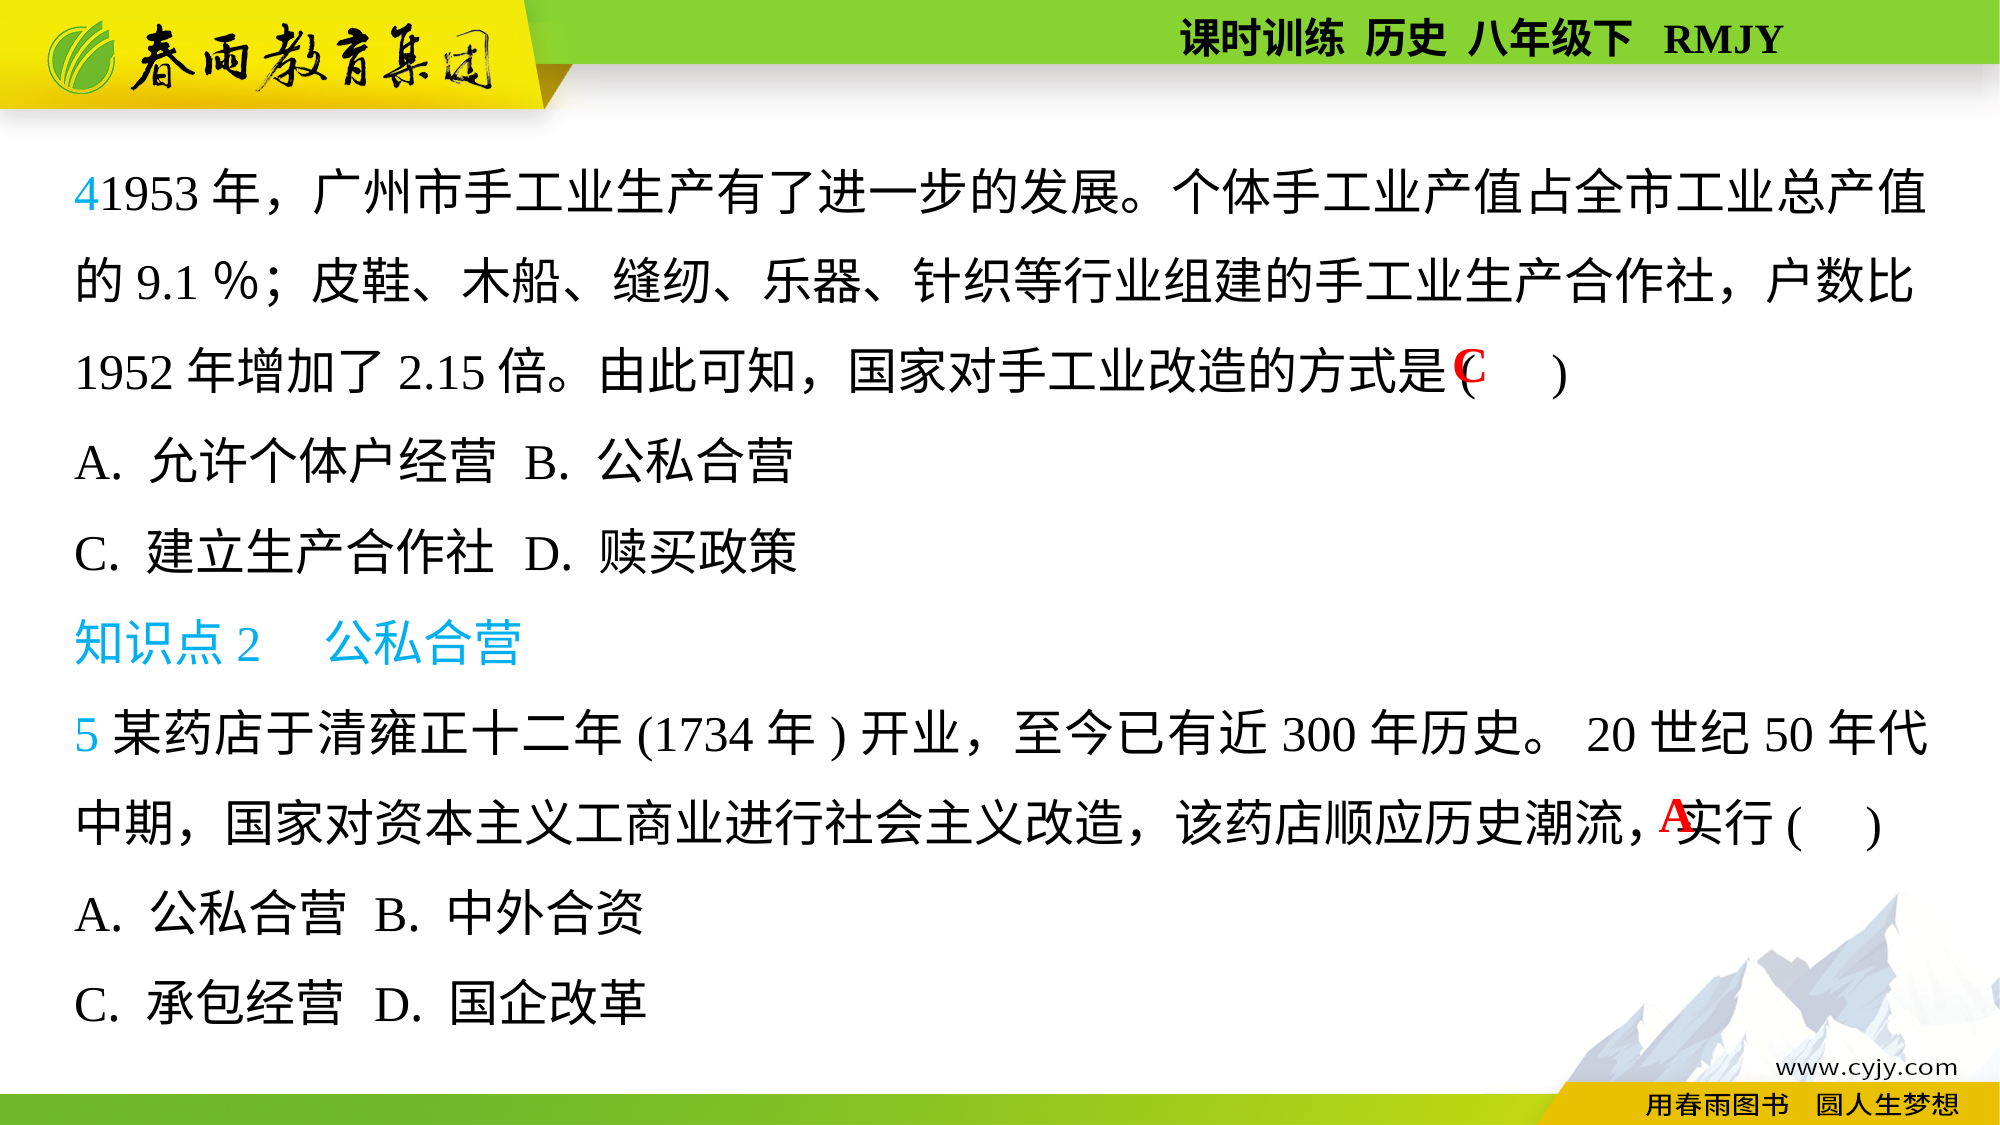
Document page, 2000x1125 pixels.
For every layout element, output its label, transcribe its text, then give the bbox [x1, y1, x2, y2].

list 41953年，广州市手工业生产有了进一步的发展。个体手工业产值占全市工业总产值的9.1％；皮鞋、木船、缝纫、乐器、针织等行业组建的手工业生产合作社，户数比1952年增加了2.15倍。由此可知，国家对手工业改造的方式是( ) A. 允许个体户经营 B. 公私合营 C. 建立生产合作社 D. 赎买政策 [59, 122, 1944, 574]
picture [0, 0, 2000, 1125]
text_box C [1437, 324, 1504, 400]
text_box A [1643, 775, 1710, 851]
text_box 知识点2 公私合营 5某药店于清雍正十二年(1734年)开业，至今已有近300年历史。20世纪50年代中期，国家对资本主义工商业进行社会主义改造，该药店顺应历史潮流，实行( ) A. 公私合营 B. 中外合资 C. 承包经营 D. 国企改革 [59, 574, 1944, 1040]
